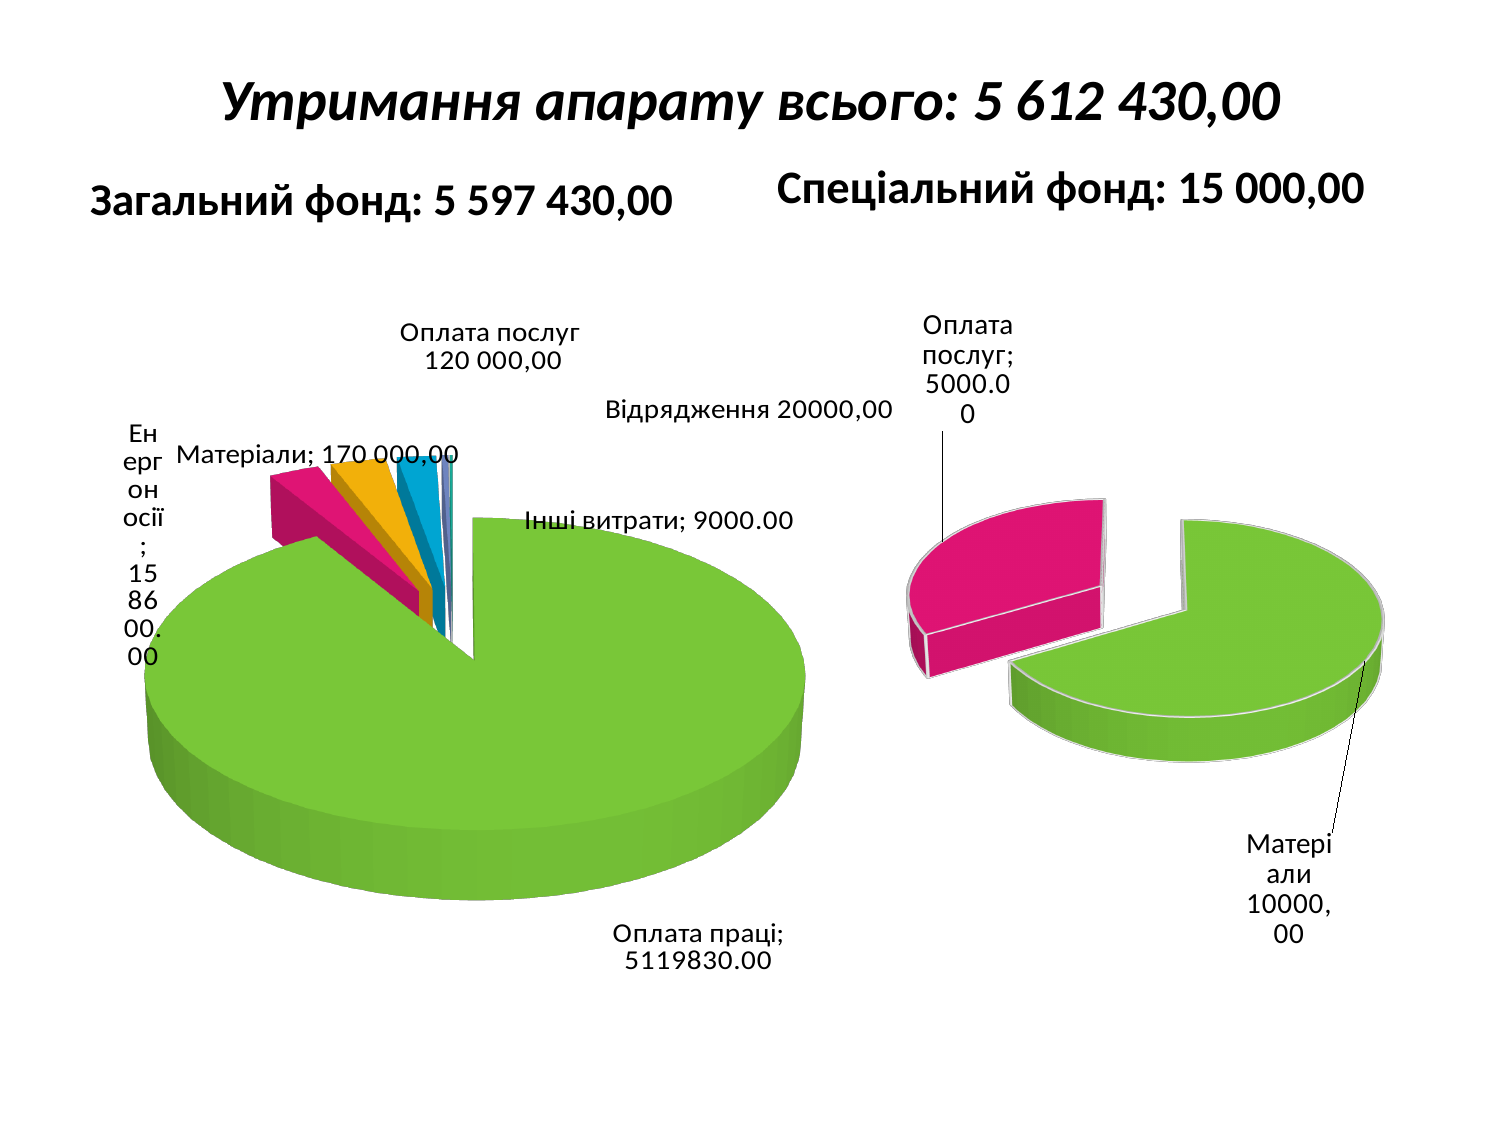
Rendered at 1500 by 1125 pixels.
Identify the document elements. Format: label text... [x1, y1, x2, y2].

title Утримання апарату всього: 5 612 430,00 [75, 45, 1425, 149]
list Спеціальний фонд: 15 000,00 [761, 149, 1425, 207]
list Загальний фонд: 5 597 430,00 [75, 149, 738, 207]
chart [0, 219, 1500, 1083]
